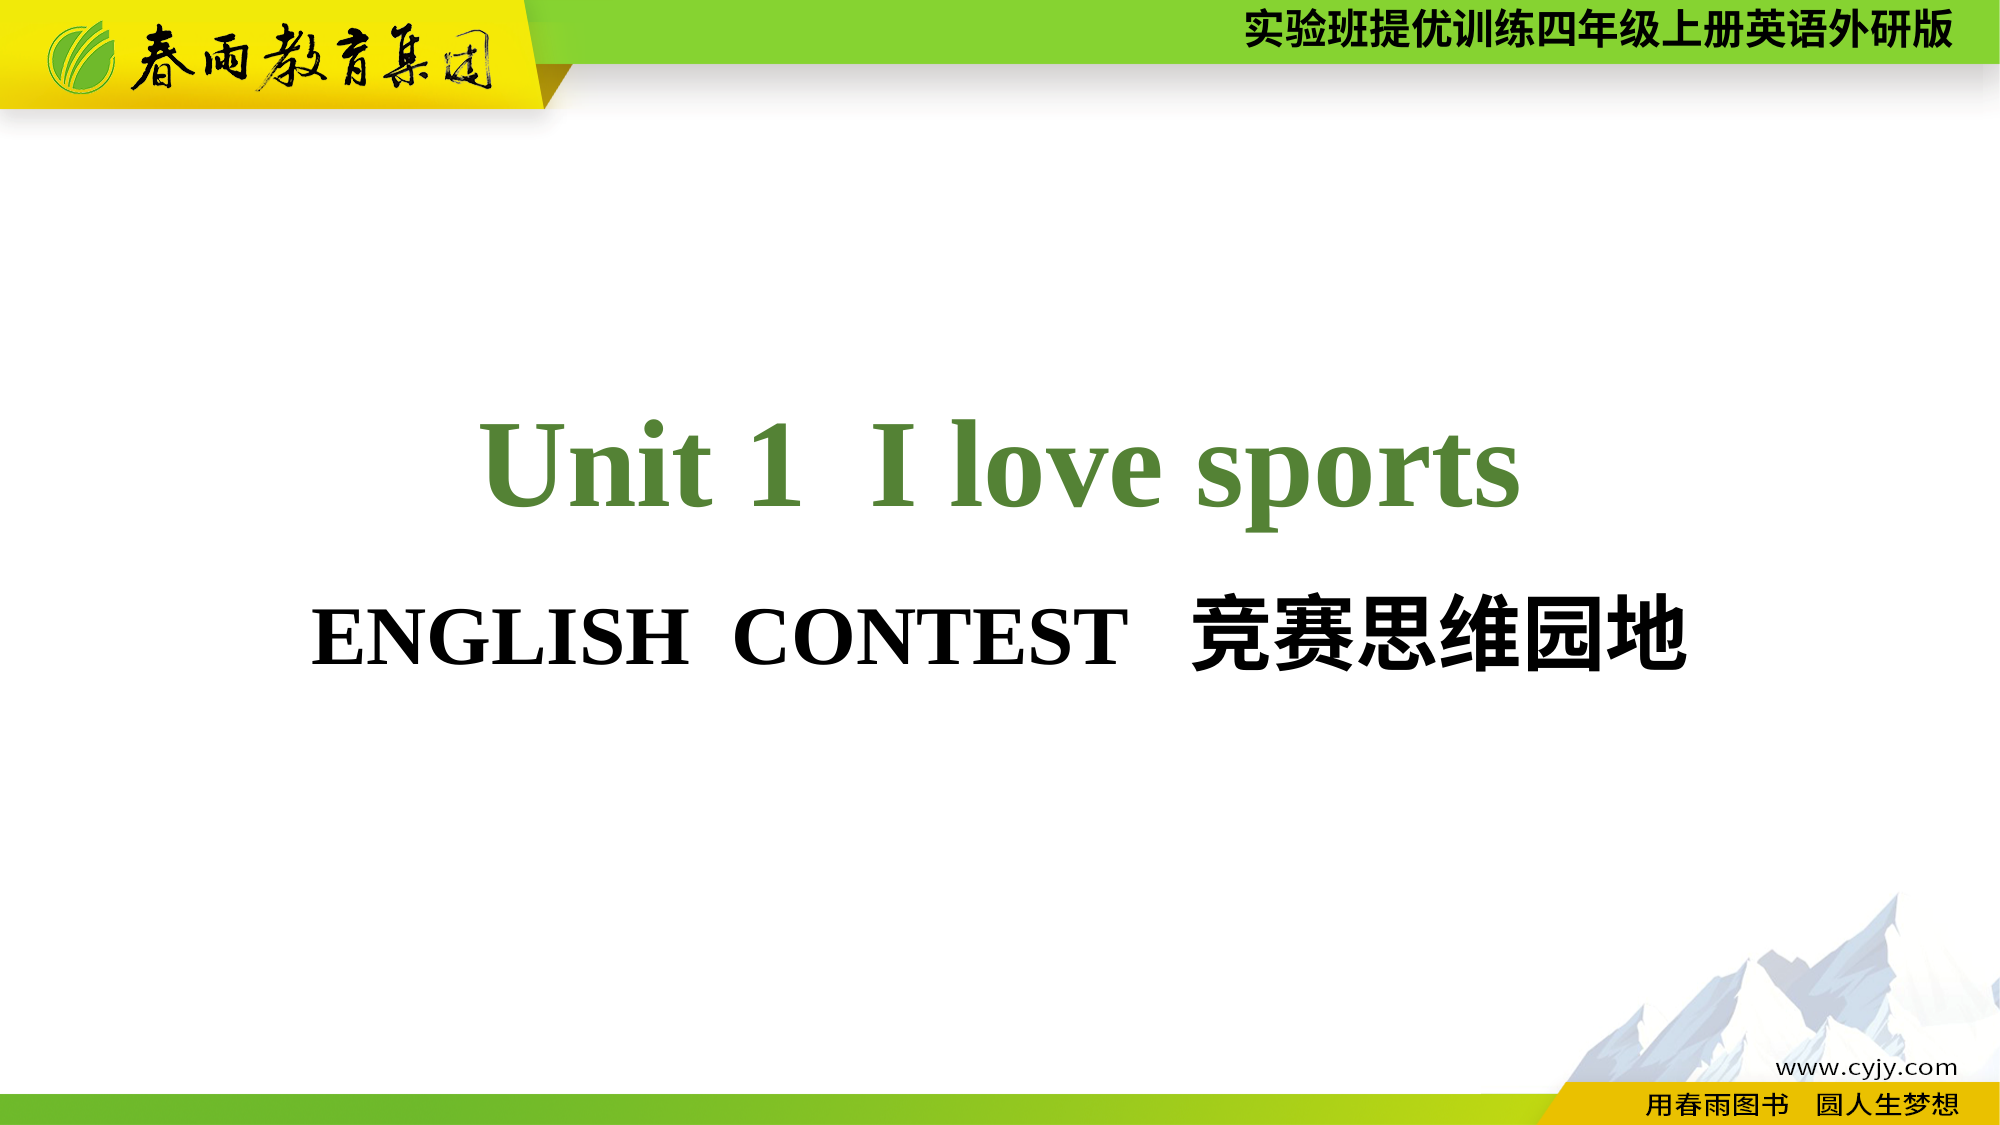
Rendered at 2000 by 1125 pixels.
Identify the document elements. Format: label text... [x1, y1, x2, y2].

picture [0, 689, 2000, 1125]
picture [0, 0, 2000, 298]
text_box Unit 1 I love sports ENGLISH CONTEST 竞赛思维园地 [0, 298, 2000, 689]
